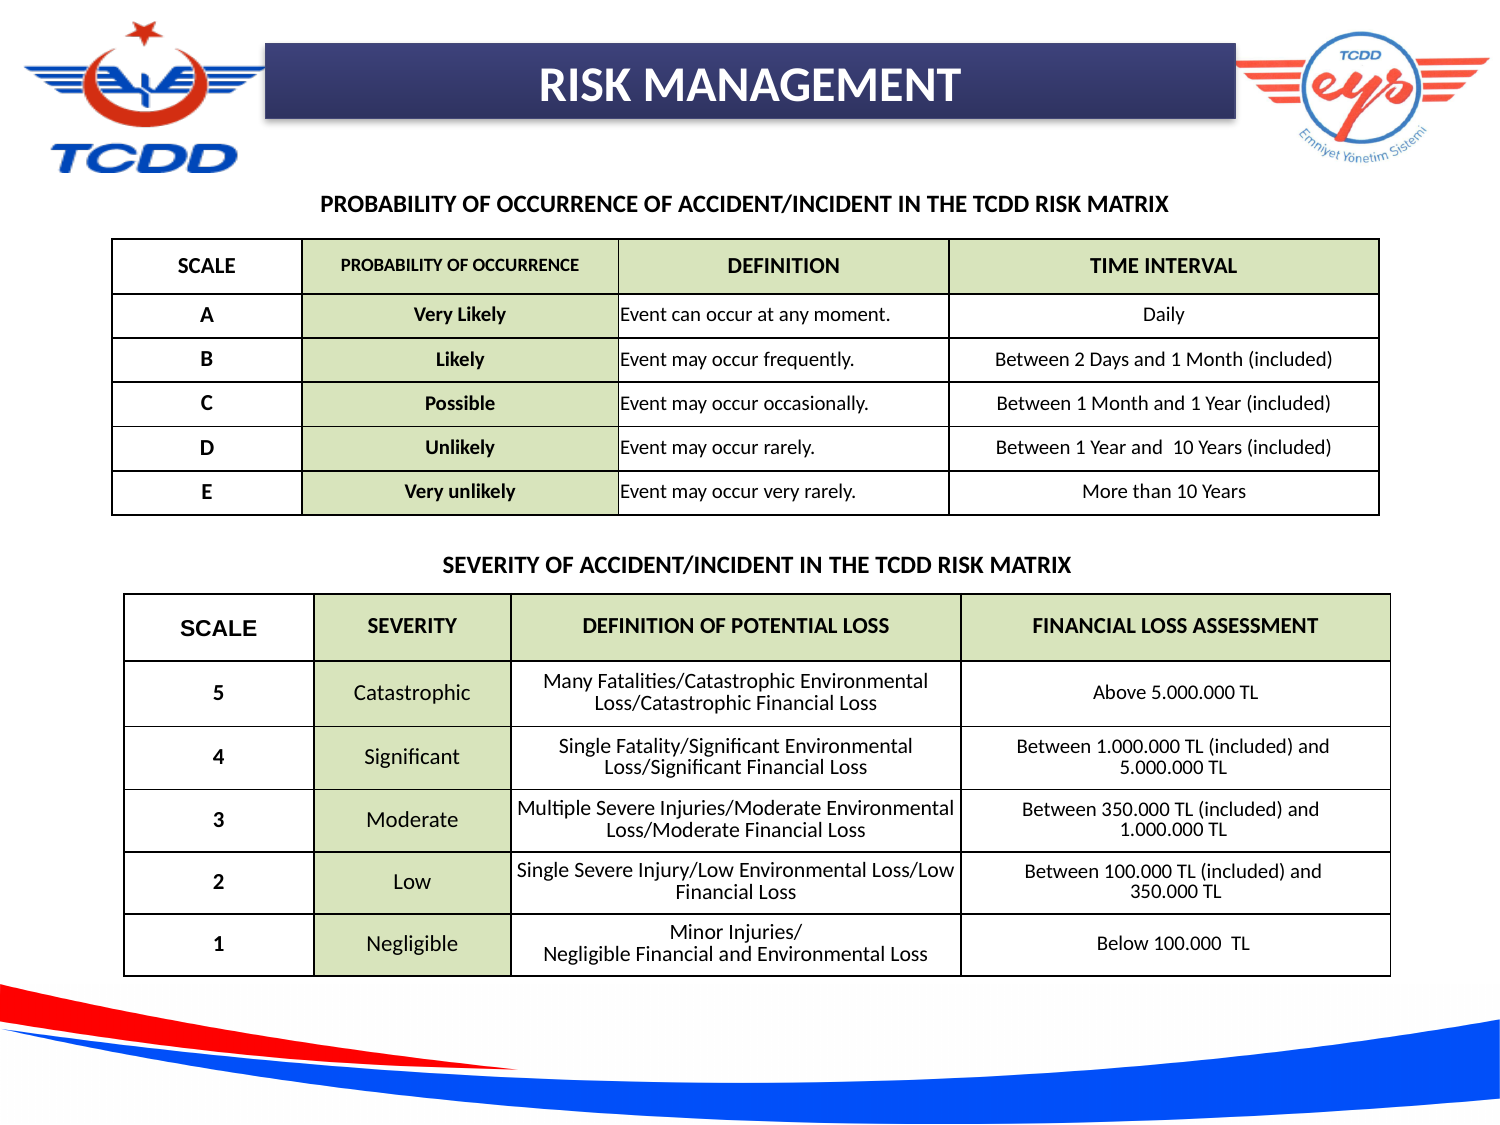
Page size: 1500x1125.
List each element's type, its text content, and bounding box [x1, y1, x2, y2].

picture [1224, 0, 1500, 173]
table_cell Event may occur occasionally. [619, 383, 948, 426]
table_cell 1 [125, 915, 313, 975]
table_cell Negligible [315, 915, 510, 975]
table_header PROBABILITY OF OCCURRENCE OF ACCIDENT/INCIDENT IN THE TCDD RISK MATRIX [112, 173, 1379, 238]
text_box RISK MANAGEMENT [269, 43, 1219, 119]
table_cell Daily [950, 295, 1378, 337]
table_cell Above 5.000.000 TL [962, 662, 1390, 726]
table_cell D [113, 427, 301, 470]
table_cell SCALE [125, 595, 313, 660]
table_cell Between 1 Month and 1 Year (included) [950, 383, 1378, 426]
table_cell Between 1.000.000 TL (included) and 5.000.000 TL [962, 727, 1390, 789]
table_cell TIME INTERVAL [950, 240, 1378, 293]
table_cell Between 100.000 TL (included) and 350.000 TL [962, 853, 1390, 913]
table_cell 3 [125, 790, 313, 851]
table_cell Event may occur rarely. [619, 427, 948, 470]
table_cell Between 2 Days and 1 Month (included) [950, 339, 1378, 381]
table_cell 4 [125, 727, 313, 789]
table_cell SCALE [113, 240, 301, 293]
table_cell 2 [125, 853, 313, 913]
table_cell SEVERITY [315, 595, 510, 660]
table_cell Moderate [315, 790, 510, 851]
table_cell More than 10 Years [950, 472, 1378, 514]
table_cell C [113, 383, 301, 426]
table_cell Single Fatality/Significant Environmental Loss/Significant Financial Loss [512, 727, 960, 789]
table_cell Likely [303, 339, 618, 381]
table_cell Below 100.000 TL [962, 915, 1390, 975]
table_cell FINANCIAL LOSS ASSESSMENT [962, 595, 1390, 660]
table_cell A [113, 295, 301, 337]
table_cell DEFINITION OF POTENTIAL LOSS [512, 595, 960, 660]
table_cell Very Likely [303, 295, 618, 337]
table_cell Many Fatalities/Catastrophic Environmental Loss/Catastrophic Financial Loss [512, 662, 960, 726]
table_cell B [113, 339, 301, 381]
table_cell Between 350.000 TL (included) and 1.000.000 TL [962, 790, 1390, 851]
table_cell Between 1 Year and 10 Years (included) [950, 427, 1378, 470]
table_cell Event may occur frequently. [619, 339, 948, 381]
table_cell Catastrophic [315, 662, 510, 726]
table_header SEVERITY OF ACCIDENT/INCIDENT IN THE TCDD RISK MATRIX [124, 539, 1391, 593]
table_cell E [113, 472, 301, 514]
table_cell Very unlikely [303, 472, 618, 514]
table_cell 5 [125, 662, 313, 726]
table_cell Minor Injuries/ Negligible Financial and Environmental Loss [512, 915, 960, 975]
table_cell Significant [315, 727, 510, 789]
picture [23, 20, 266, 173]
table_cell PROBABILITY OF OCCURRENCE [303, 240, 618, 293]
table_cell Event may occur very rarely. [619, 472, 948, 514]
table_cell Possible [303, 383, 618, 426]
table_cell Unlikely [303, 427, 618, 470]
table_cell DEFINITION [619, 240, 948, 293]
table_cell Low [315, 853, 510, 913]
table_cell Single Severe Injury/Low Environmental Loss/Low Financial Loss [512, 853, 960, 913]
picture [0, 984, 1500, 1124]
table_cell Event can occur at any moment. [619, 295, 948, 337]
table_cell Multiple Severe Injuries/Moderate Environmental Loss/Moderate Financial Loss [512, 790, 960, 851]
